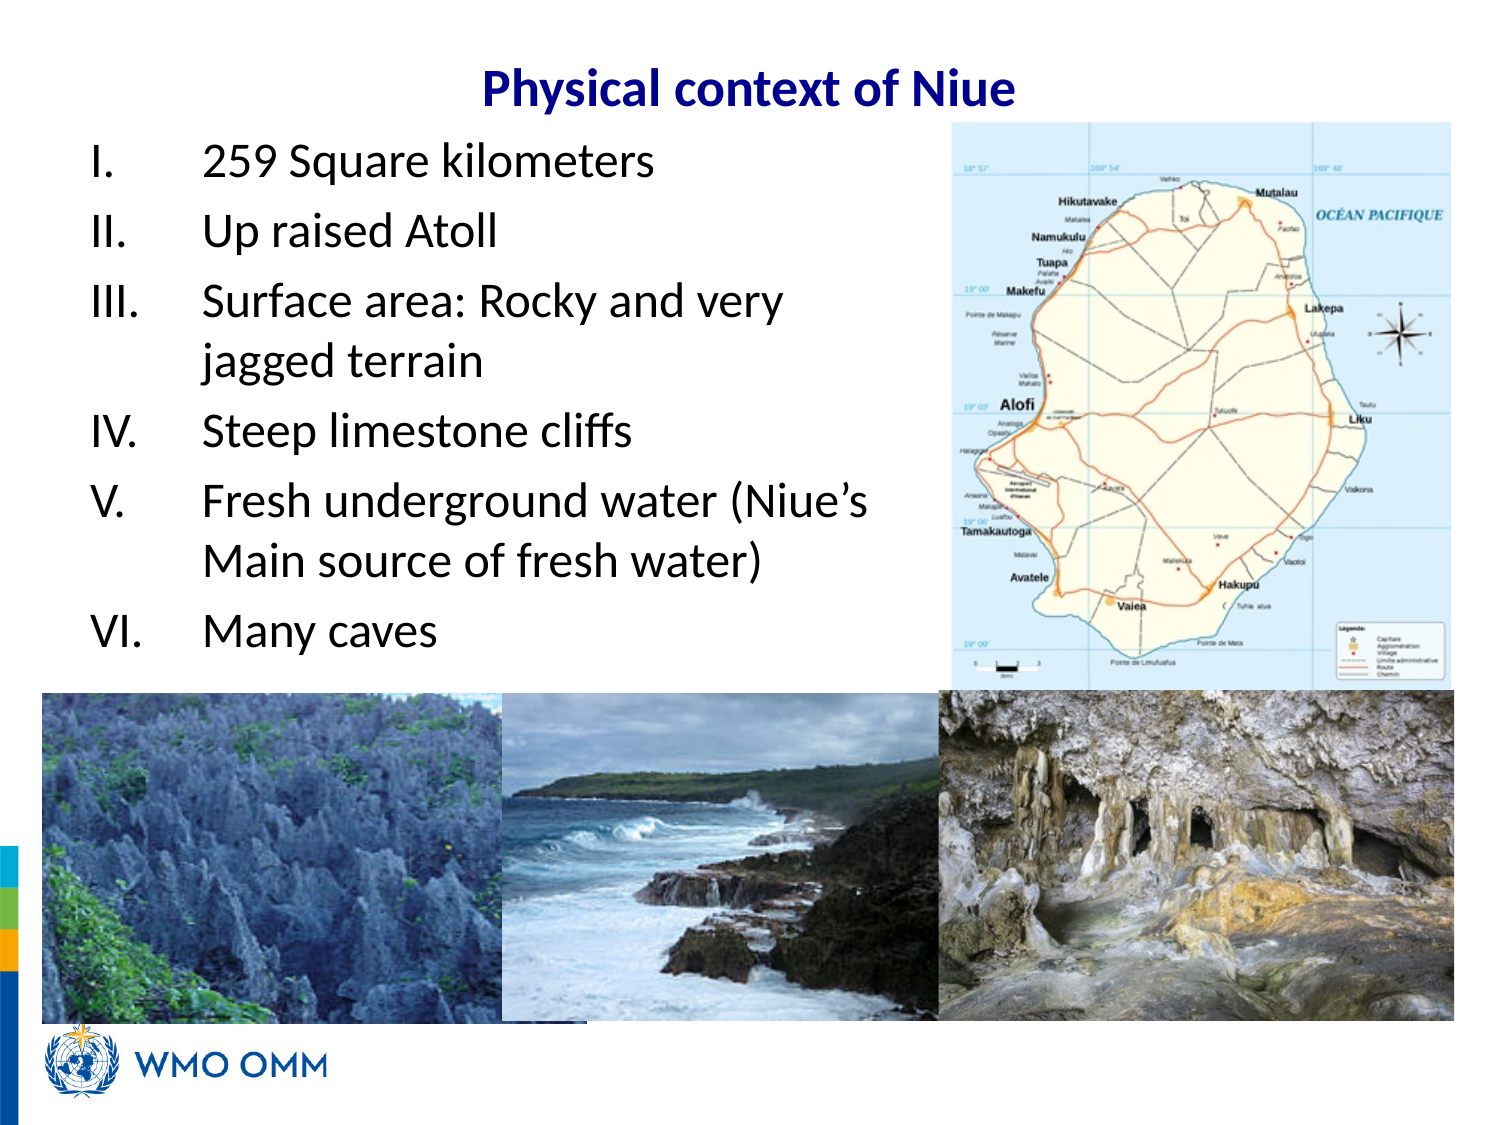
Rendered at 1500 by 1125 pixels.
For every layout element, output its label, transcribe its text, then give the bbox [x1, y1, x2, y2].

picture [0, 122, 1455, 1125]
list 259 Square kilometers Up raised Atoll Surface area: Rocky and very jagged terrain Steep limestone cliffs Fresh underground water (Niue’s Main source of fresh water) Many caves [75, 120, 912, 692]
title Physical context of Niue [75, 45, 1425, 182]
